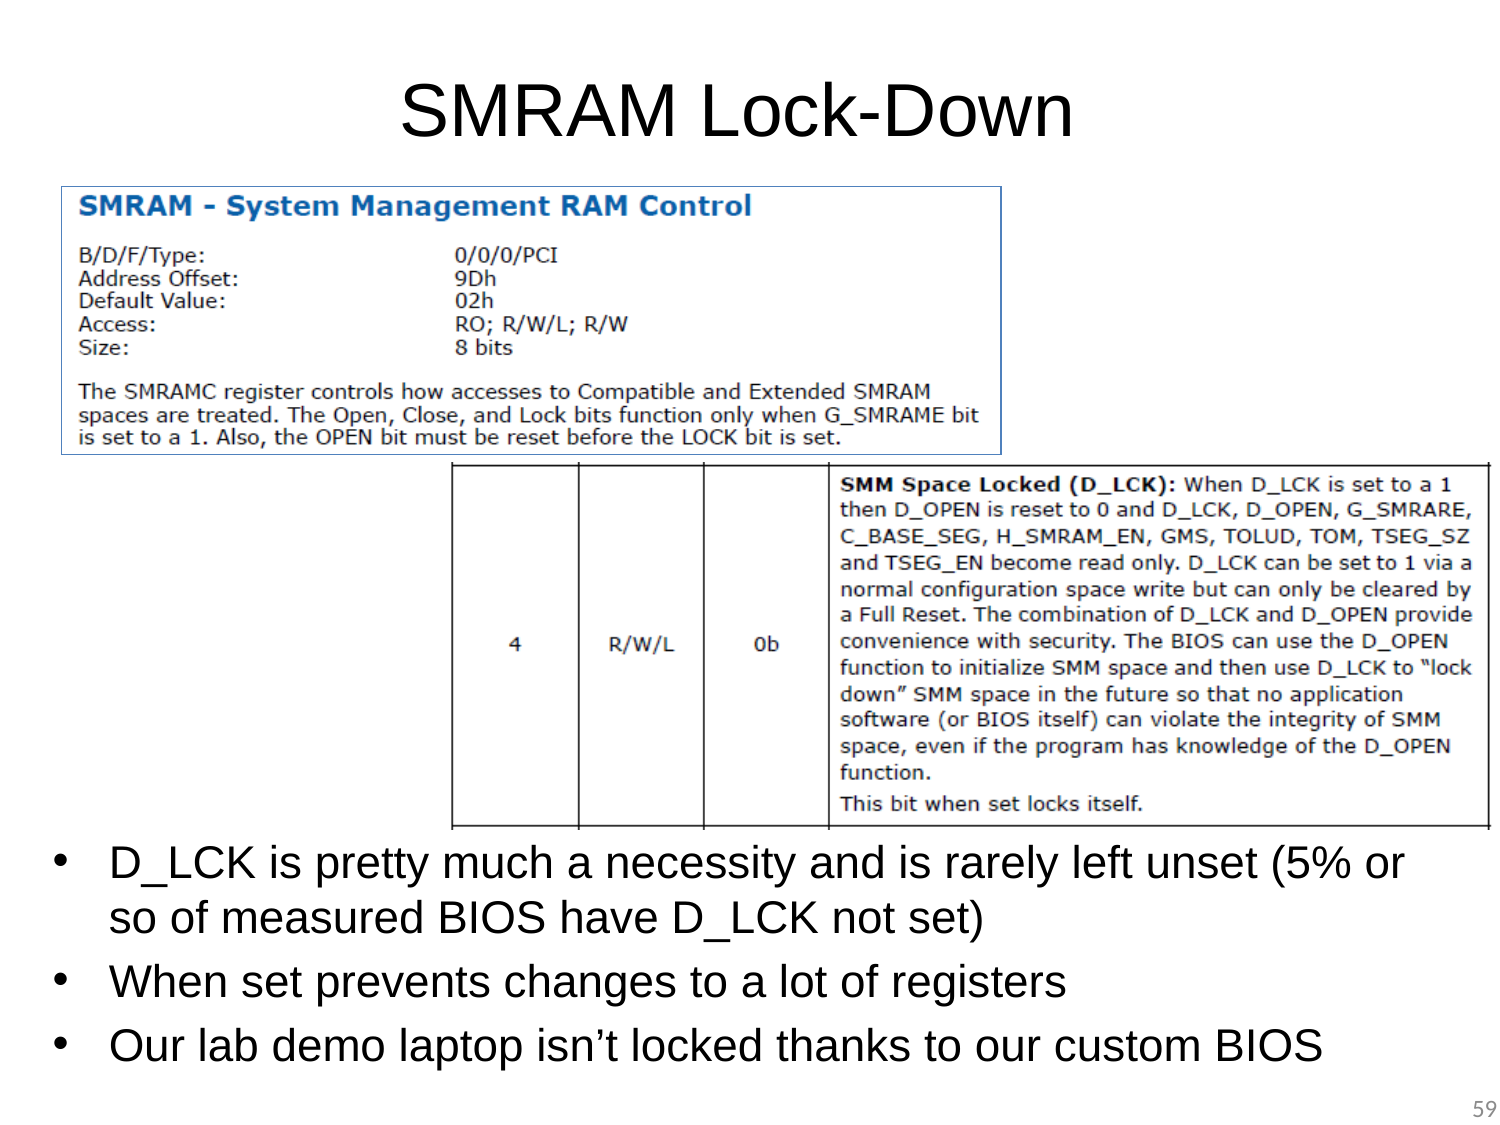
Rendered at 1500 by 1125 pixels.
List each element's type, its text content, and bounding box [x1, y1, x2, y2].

list D_LCK is pretty much a necessity and is rarely left unset (5% or so of measured BIOS have D_LCK not set) When set prevents changes to a lot of registers Our lab demo laptop isn’t locked thanks to our custom BIOS [37, 825, 1425, 1100]
title SMRAM Lock-Down [62, 12, 1413, 200]
picture [62, 187, 1001, 454]
slide_number 59 [1162, 1077, 1500, 1125]
picture [447, 462, 1497, 830]
